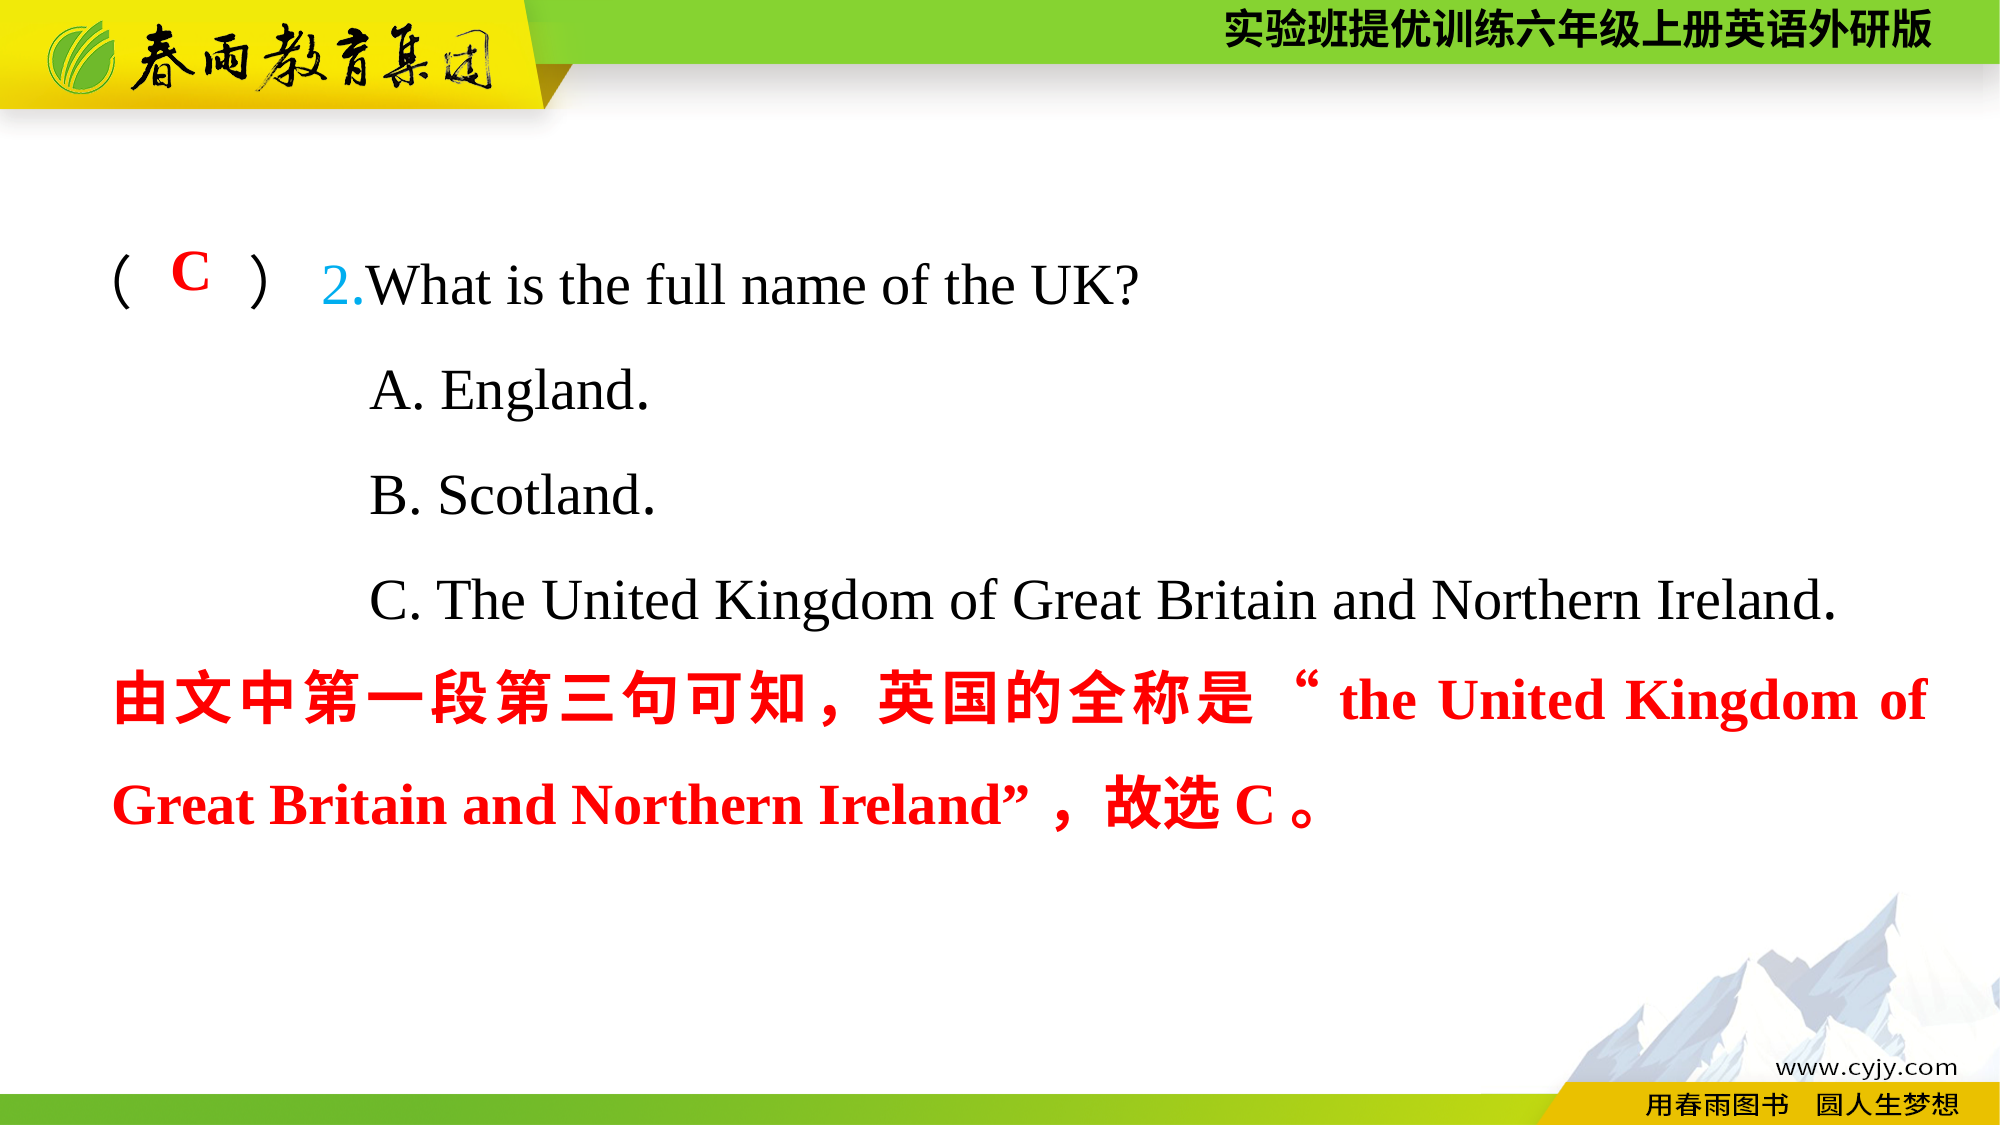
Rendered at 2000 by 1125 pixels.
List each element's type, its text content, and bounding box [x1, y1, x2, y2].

picture [0, 0, 2000, 1125]
list （ ）2.What is the full name of the UK? A. England. B. Scotland. C. The United Kingdom of Great Britain and Northern Ireland. [59, 203, 1944, 630]
text_box C [155, 224, 256, 310]
text_box 由文中第一段第三句可知，英国的全称是“the United Kingdom of Great Britain and Northern Ireland”，故选C。 [96, 618, 1944, 844]
